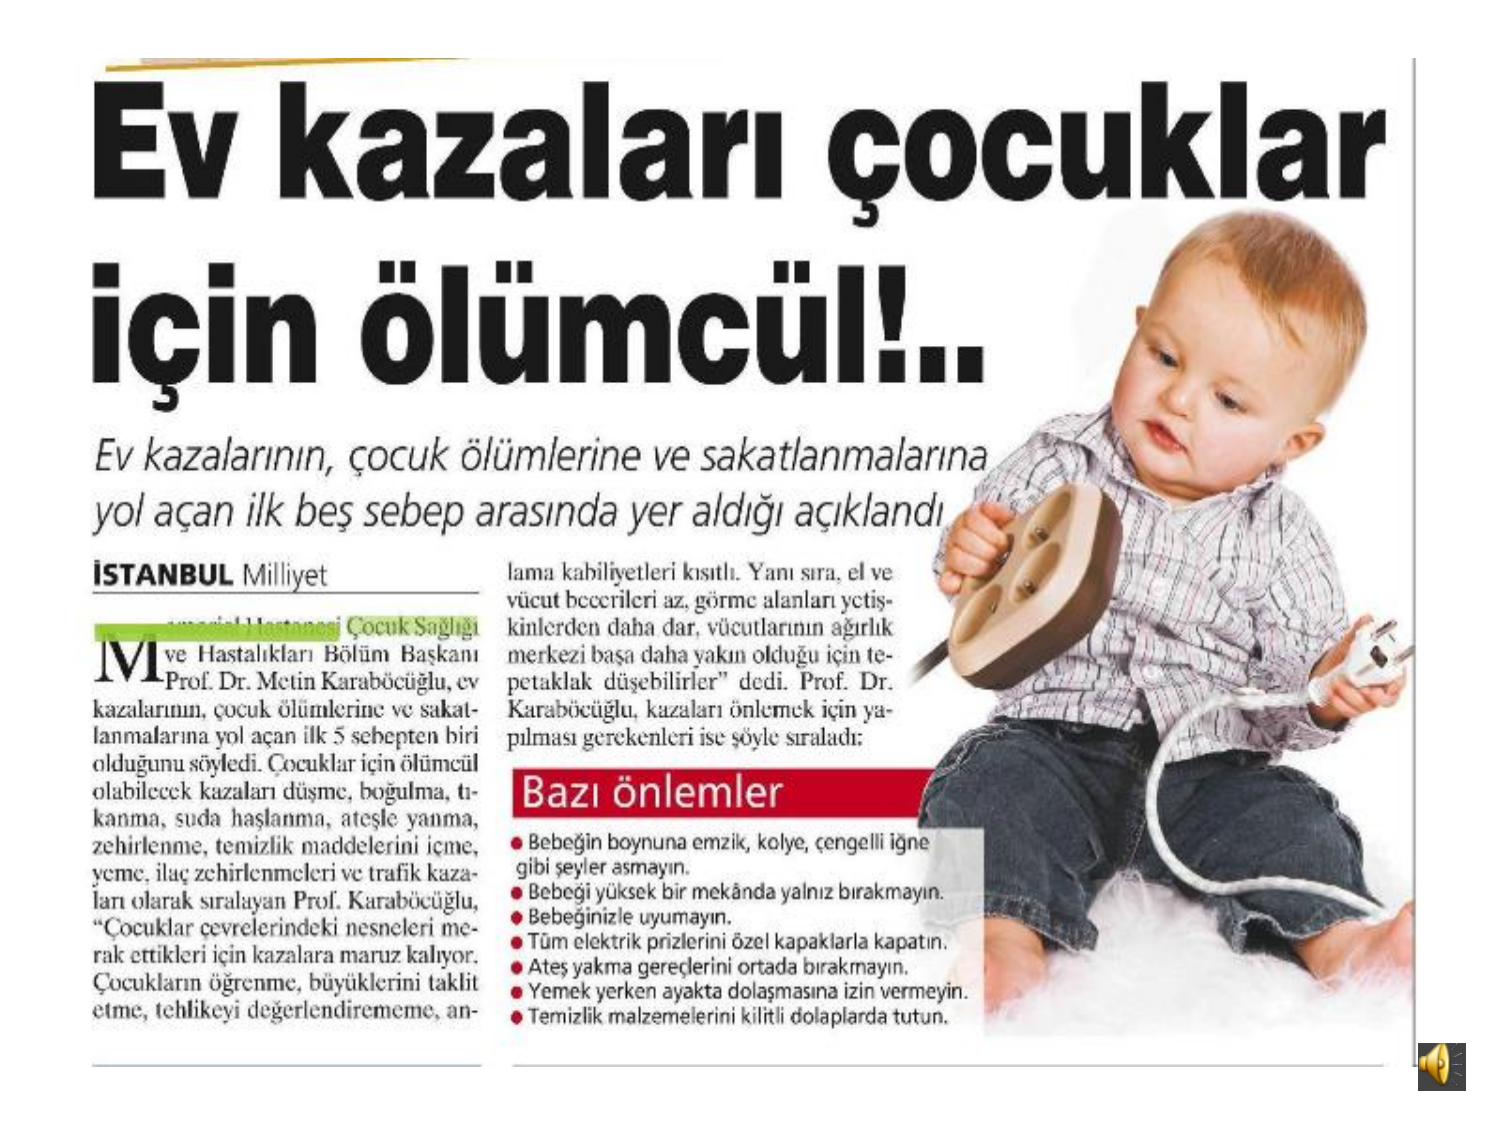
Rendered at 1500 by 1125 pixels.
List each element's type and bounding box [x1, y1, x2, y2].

picture [46, 58, 1468, 1093]
